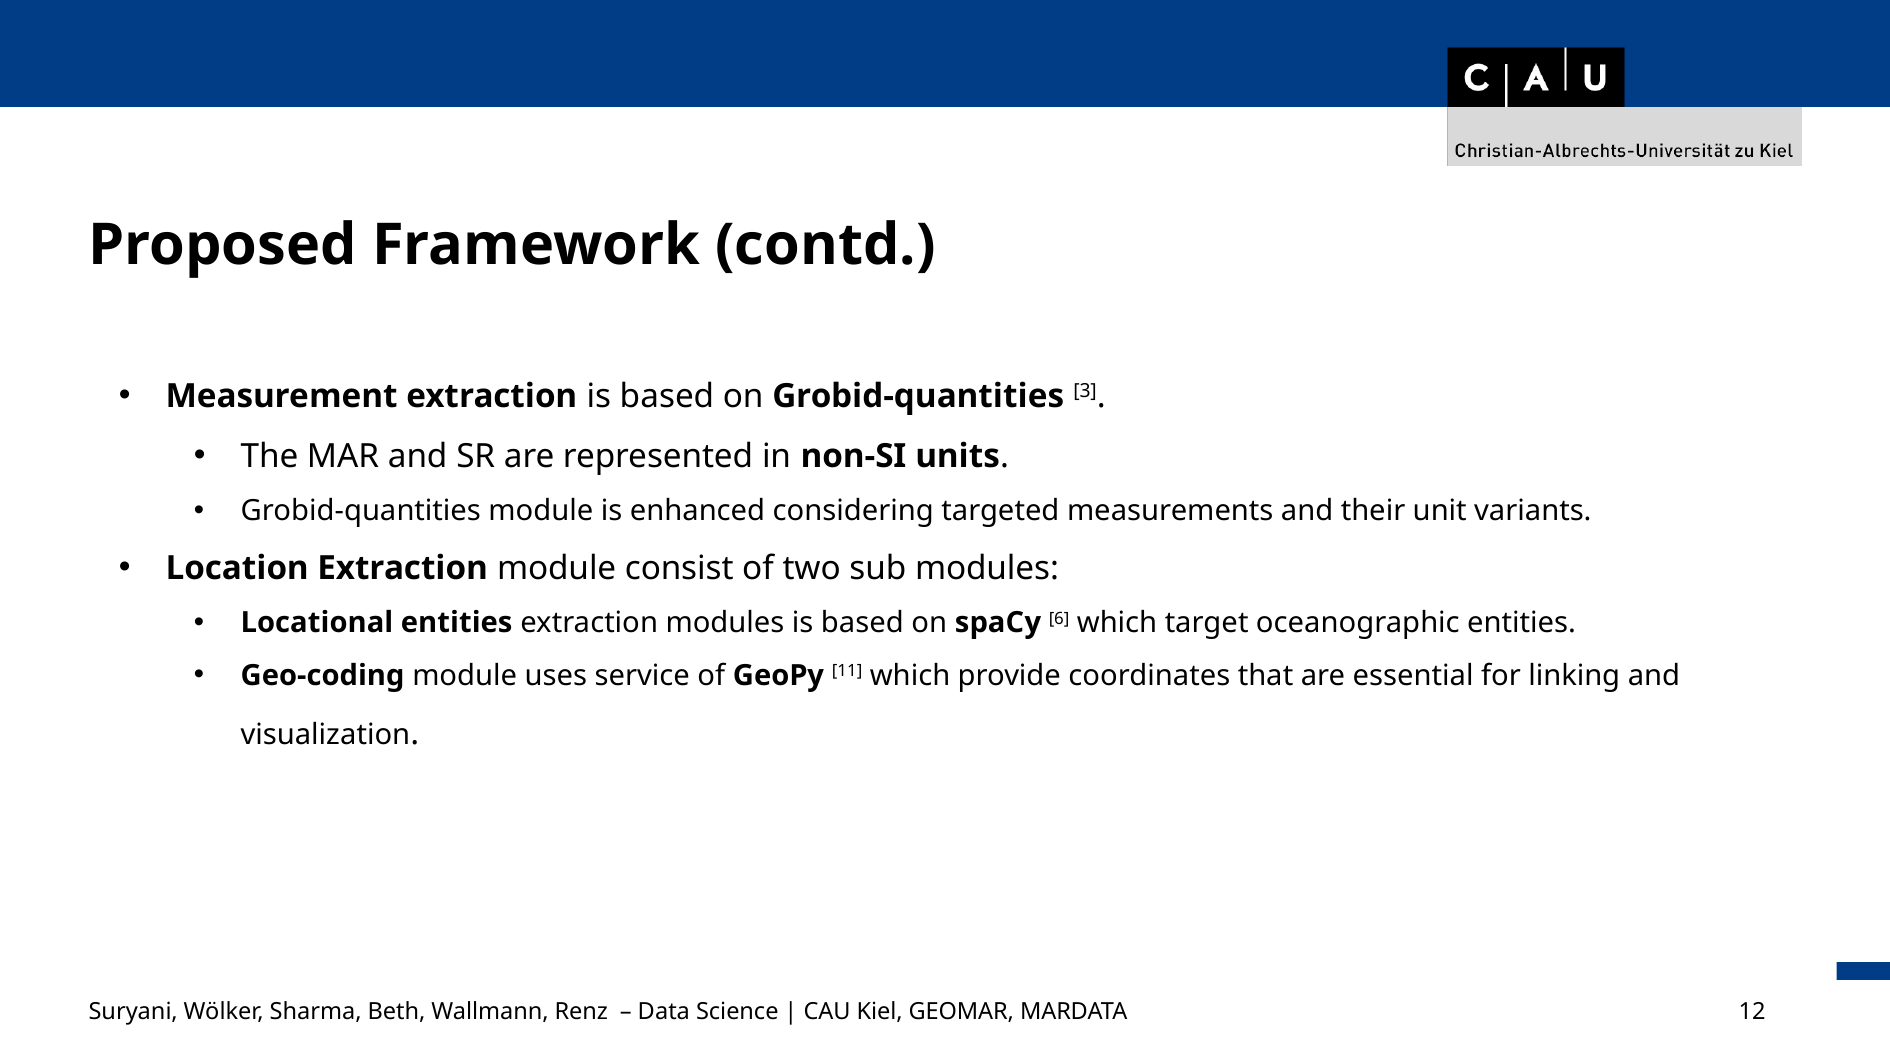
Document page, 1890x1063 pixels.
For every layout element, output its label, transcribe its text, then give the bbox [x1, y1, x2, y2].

text_box Proposed Framework (contd.) [88, 206, 1743, 313]
text_box Measurement extraction is based on Grobid-quantities [3]. The MAR and SR are represented in non-SI units. Grobid-quantities module is enhanced considering targeted measurements and their unit variants. Location Extraction module consist of two sub modules: Locational entities extraction modules is based on spaCy [6] which target oceanographic entities. Geo-coding module uses service of GeoPy [11] which provide coordinates that are essential for linking and visualization. [88, 354, 1743, 869]
picture [0, 0, 1890, 166]
text_box Suryani, Wölker, Sharma, Beth, Wallmann, Renz – Data Science | CAU Kiel, GEOMAR, MARDATA 12 [88, 980, 1802, 1028]
